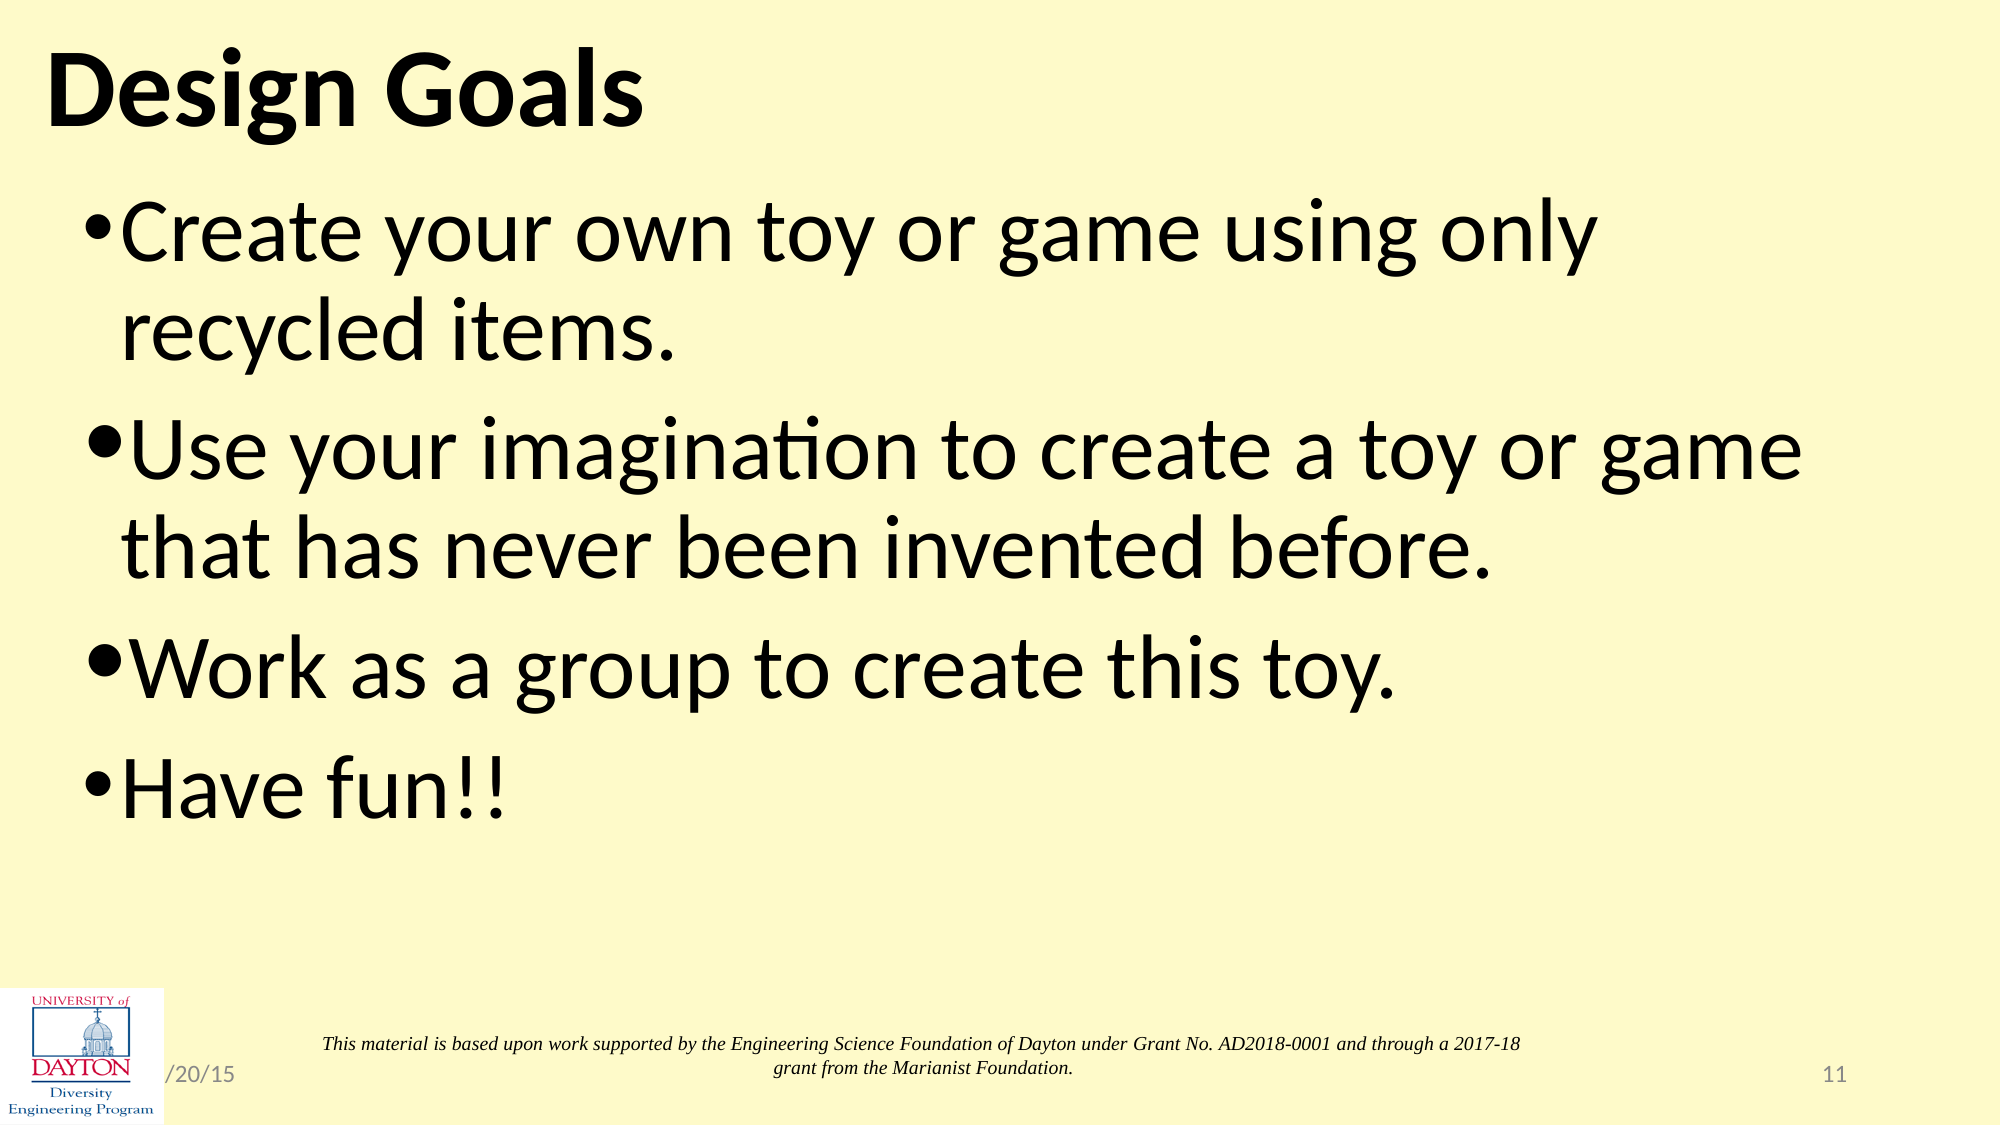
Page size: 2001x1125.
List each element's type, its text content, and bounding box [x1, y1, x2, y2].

list Create your own toy or game using only recycled items. Use your imagination to create a toy or game that has never been invented before. Work as a group to create this toy. Have fun!! [67, 175, 1863, 1014]
title Design Goals [30, 6, 1865, 175]
picture [0, 988, 165, 1125]
